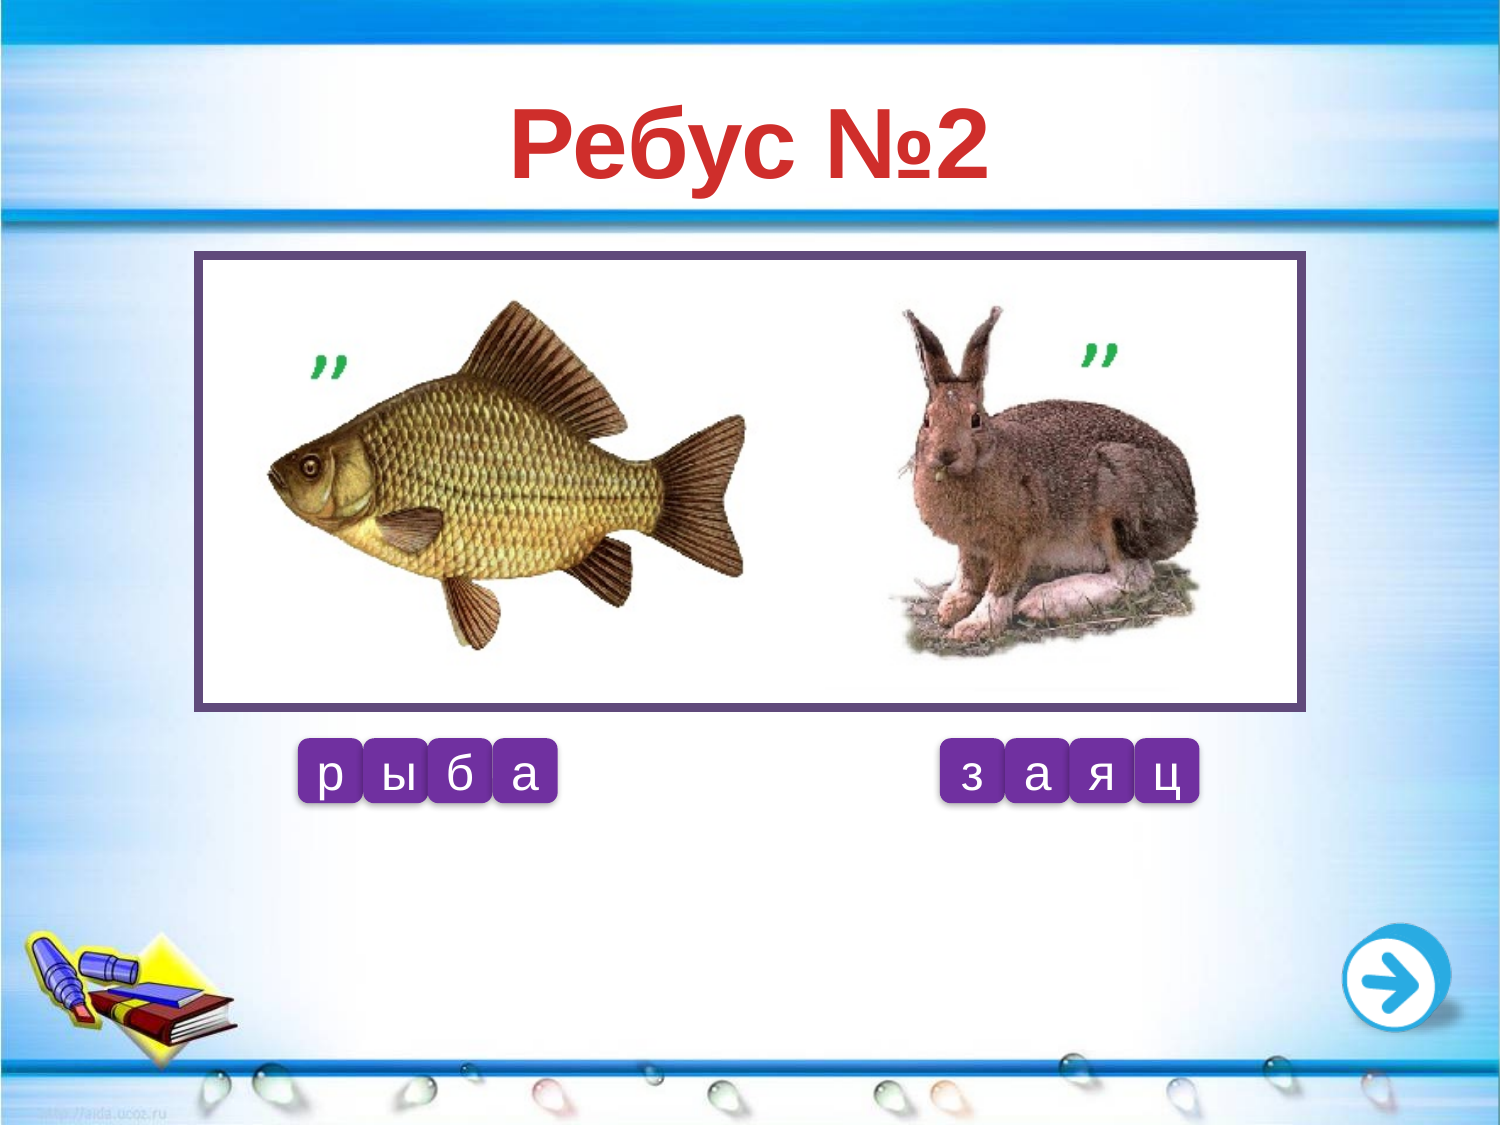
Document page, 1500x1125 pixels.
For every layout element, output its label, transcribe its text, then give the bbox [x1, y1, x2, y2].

text_box р [297, 738, 361, 804]
text_box я [1069, 738, 1132, 804]
text_box з [939, 738, 1003, 804]
text_box а [492, 738, 558, 804]
picture [0, 0, 1500, 1125]
text_box [0, 917, 205, 1064]
title Ребус №2 [75, 45, 1425, 233]
text_box ы [363, 738, 426, 804]
text_box ц [1134, 738, 1200, 804]
text_box б [427, 738, 490, 804]
text_box а [1005, 738, 1068, 804]
